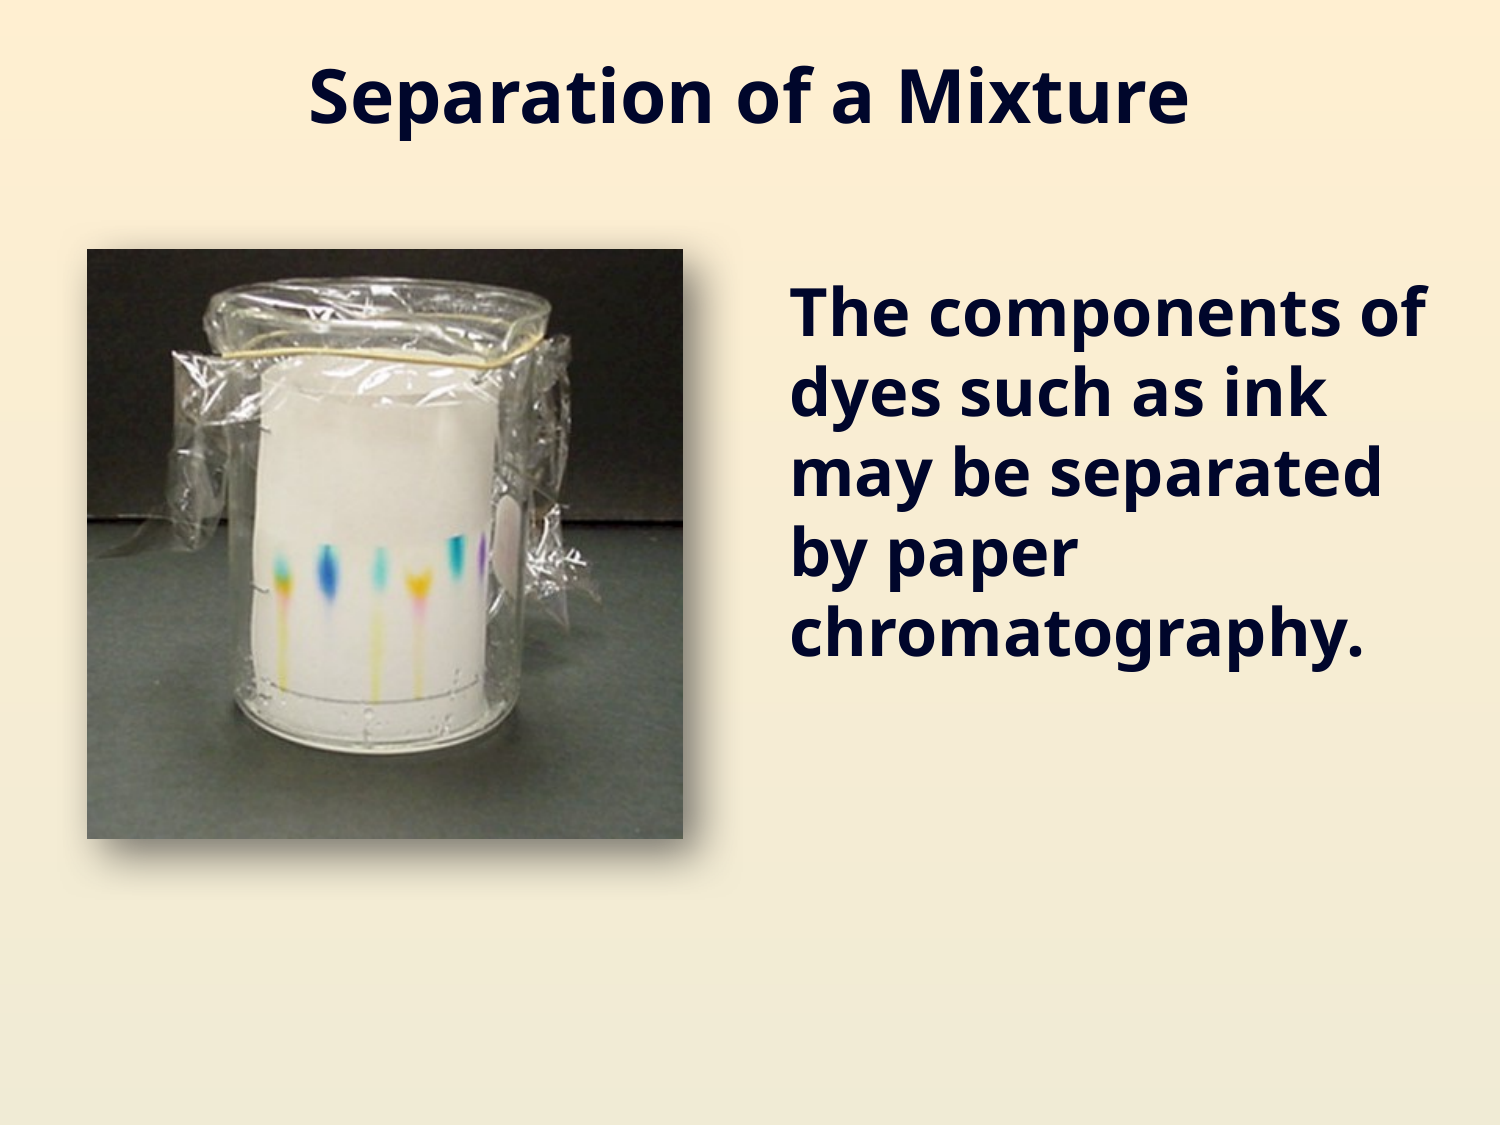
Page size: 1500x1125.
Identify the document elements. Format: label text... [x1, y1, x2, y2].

title Separation of a Mixture [112, 0, 1388, 188]
picture [87, 249, 684, 840]
text_box The components of dyes such as ink may be separated by paper chromatography. [774, 262, 1463, 677]
